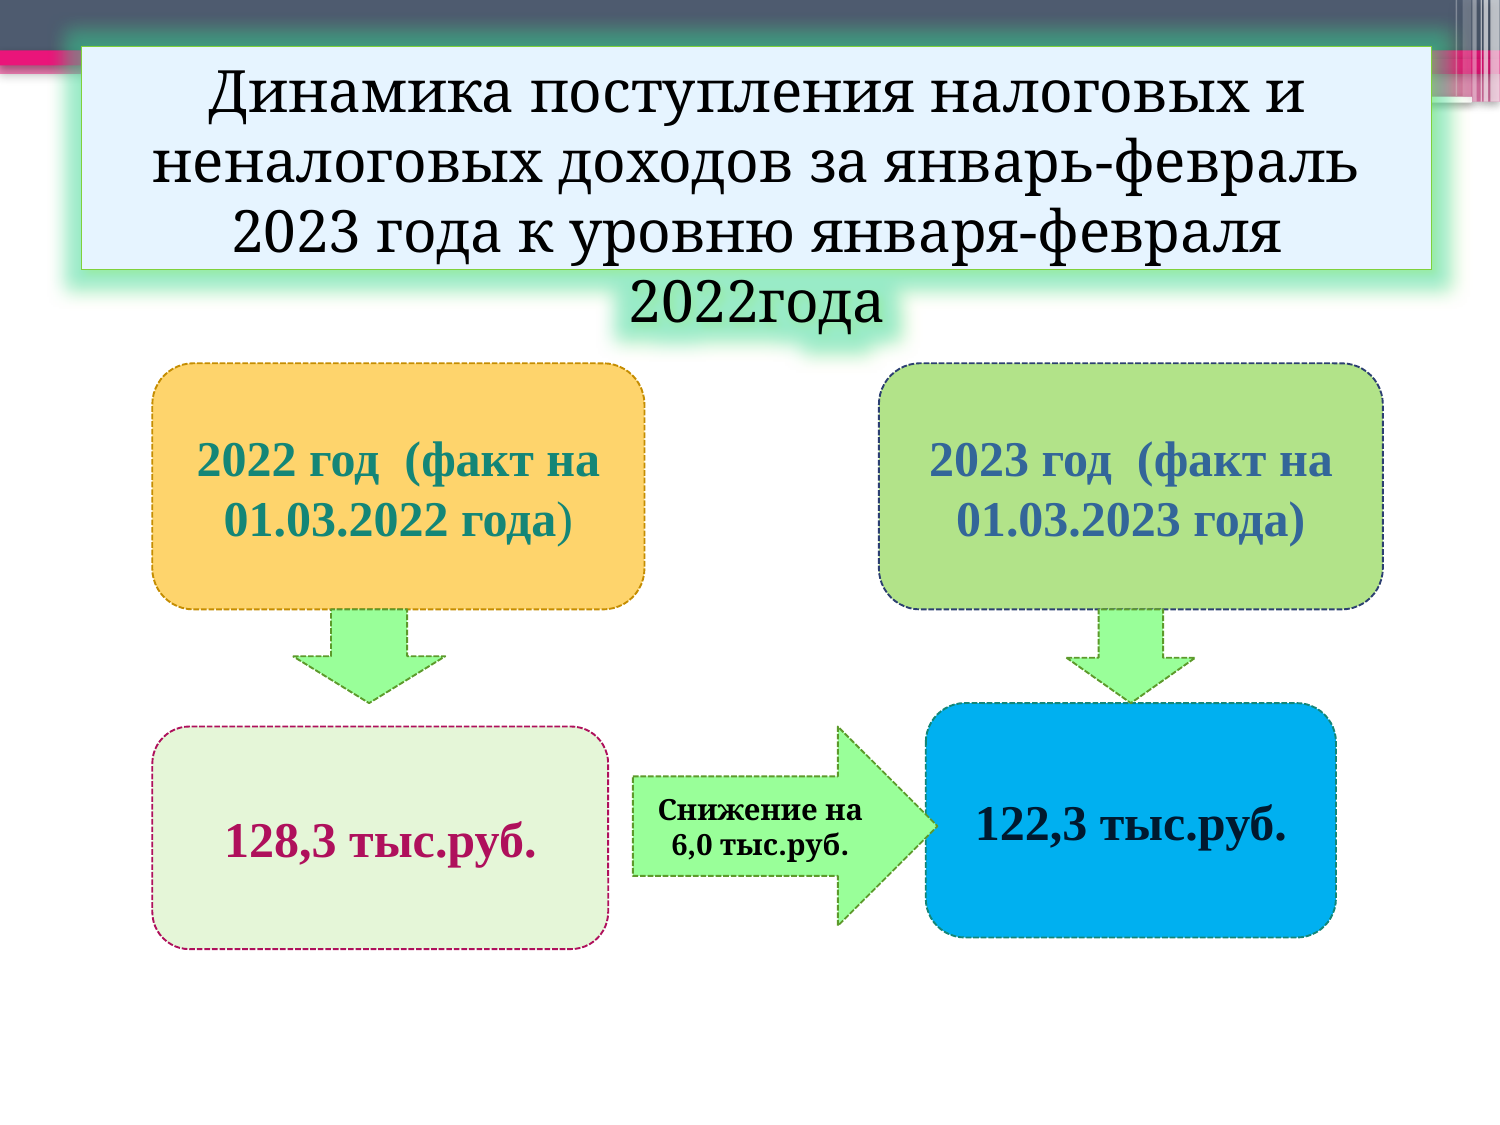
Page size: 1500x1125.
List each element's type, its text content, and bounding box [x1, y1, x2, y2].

text_box 2022 год (факт на 01.03.2022 года) [151, 362, 646, 611]
text_box Снижение на 6,0 тыс.руб. [631, 725, 939, 926]
text_box [1065, 608, 1196, 704]
text_box [292, 608, 447, 704]
text_box 2023 год (факт на 01.03.2023 года) [877, 362, 1384, 611]
text_box 122,3 тыс.руб. [924, 702, 1337, 939]
text_box Динамика поступления налоговых и неналоговых доходов за январь-февраль 2023 года к уровню января-февраля 2022года [81, 46, 1432, 270]
text_box 128,3 тыс.руб. [151, 725, 610, 951]
